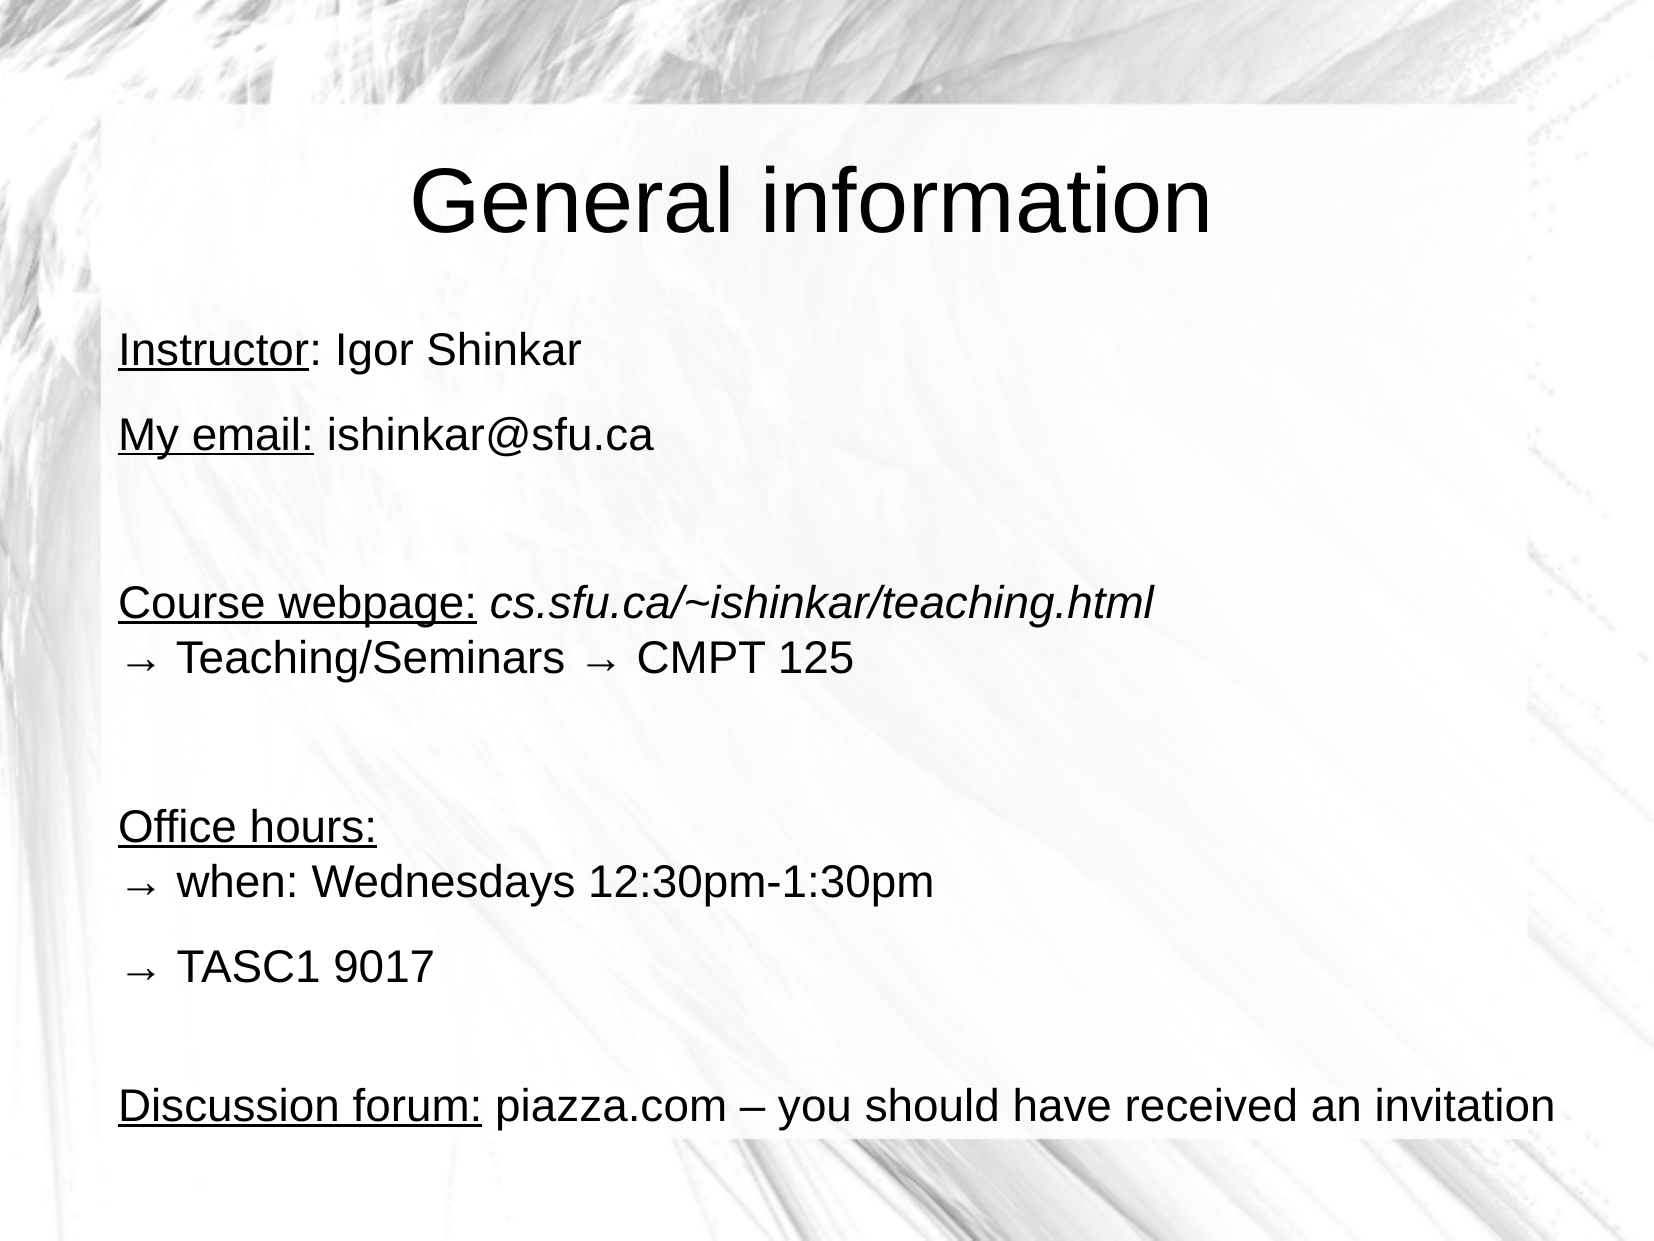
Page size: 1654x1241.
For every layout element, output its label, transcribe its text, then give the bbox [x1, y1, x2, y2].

title General information [118, 112, 1506, 281]
picture [0, 0, 1654, 1241]
list Instructor: Igor Shinkar My email: ishinkar@sfu.ca Course webpage: cs.sfu.ca/~ishinkar/teaching.html → Teaching/Seminars → CMPT 125 Office hours: → when: Wednesdays 12:30pm-1:30pm → TASC1 9017 Discussion forum: piazza.com – you should have received an invitation [118, 319, 1571, 1149]
